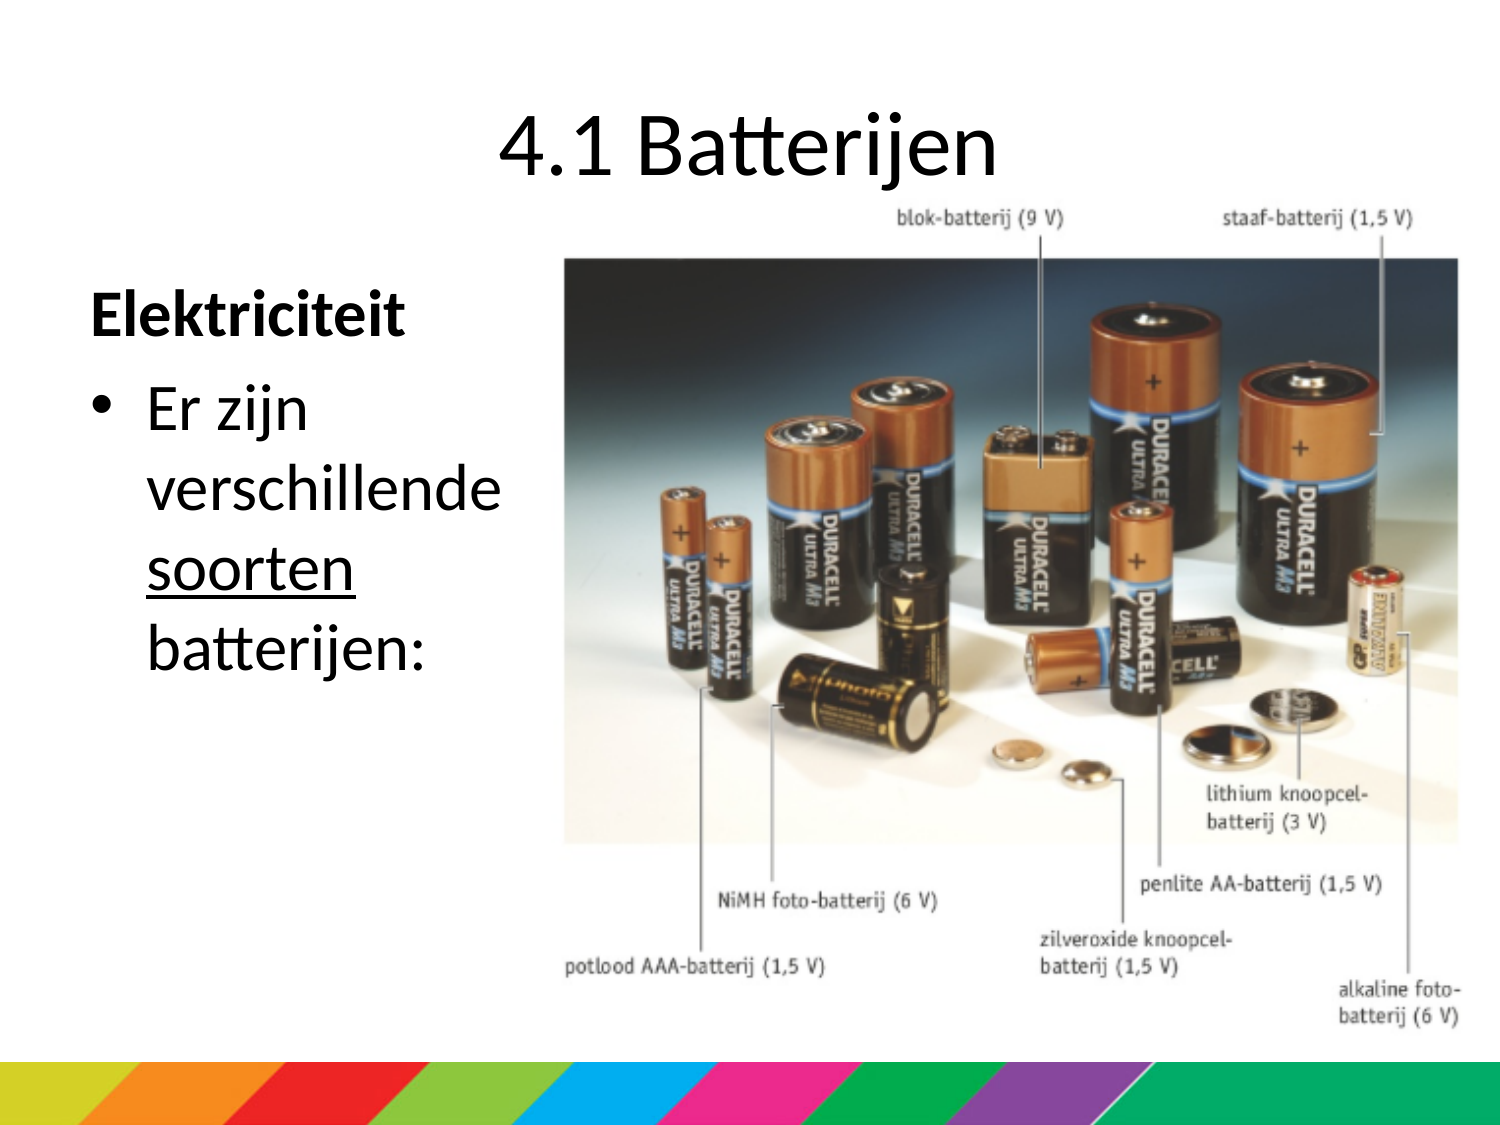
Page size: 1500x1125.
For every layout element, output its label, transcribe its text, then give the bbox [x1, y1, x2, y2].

list Elektriciteit Er zijn verschillende soorten batterijen: [75, 262, 543, 1005]
picture [548, 195, 1477, 1041]
picture [656, 1062, 1500, 1125]
picture [0, 1062, 574, 1125]
title 4.1 Batterijen [75, 45, 1425, 233]
